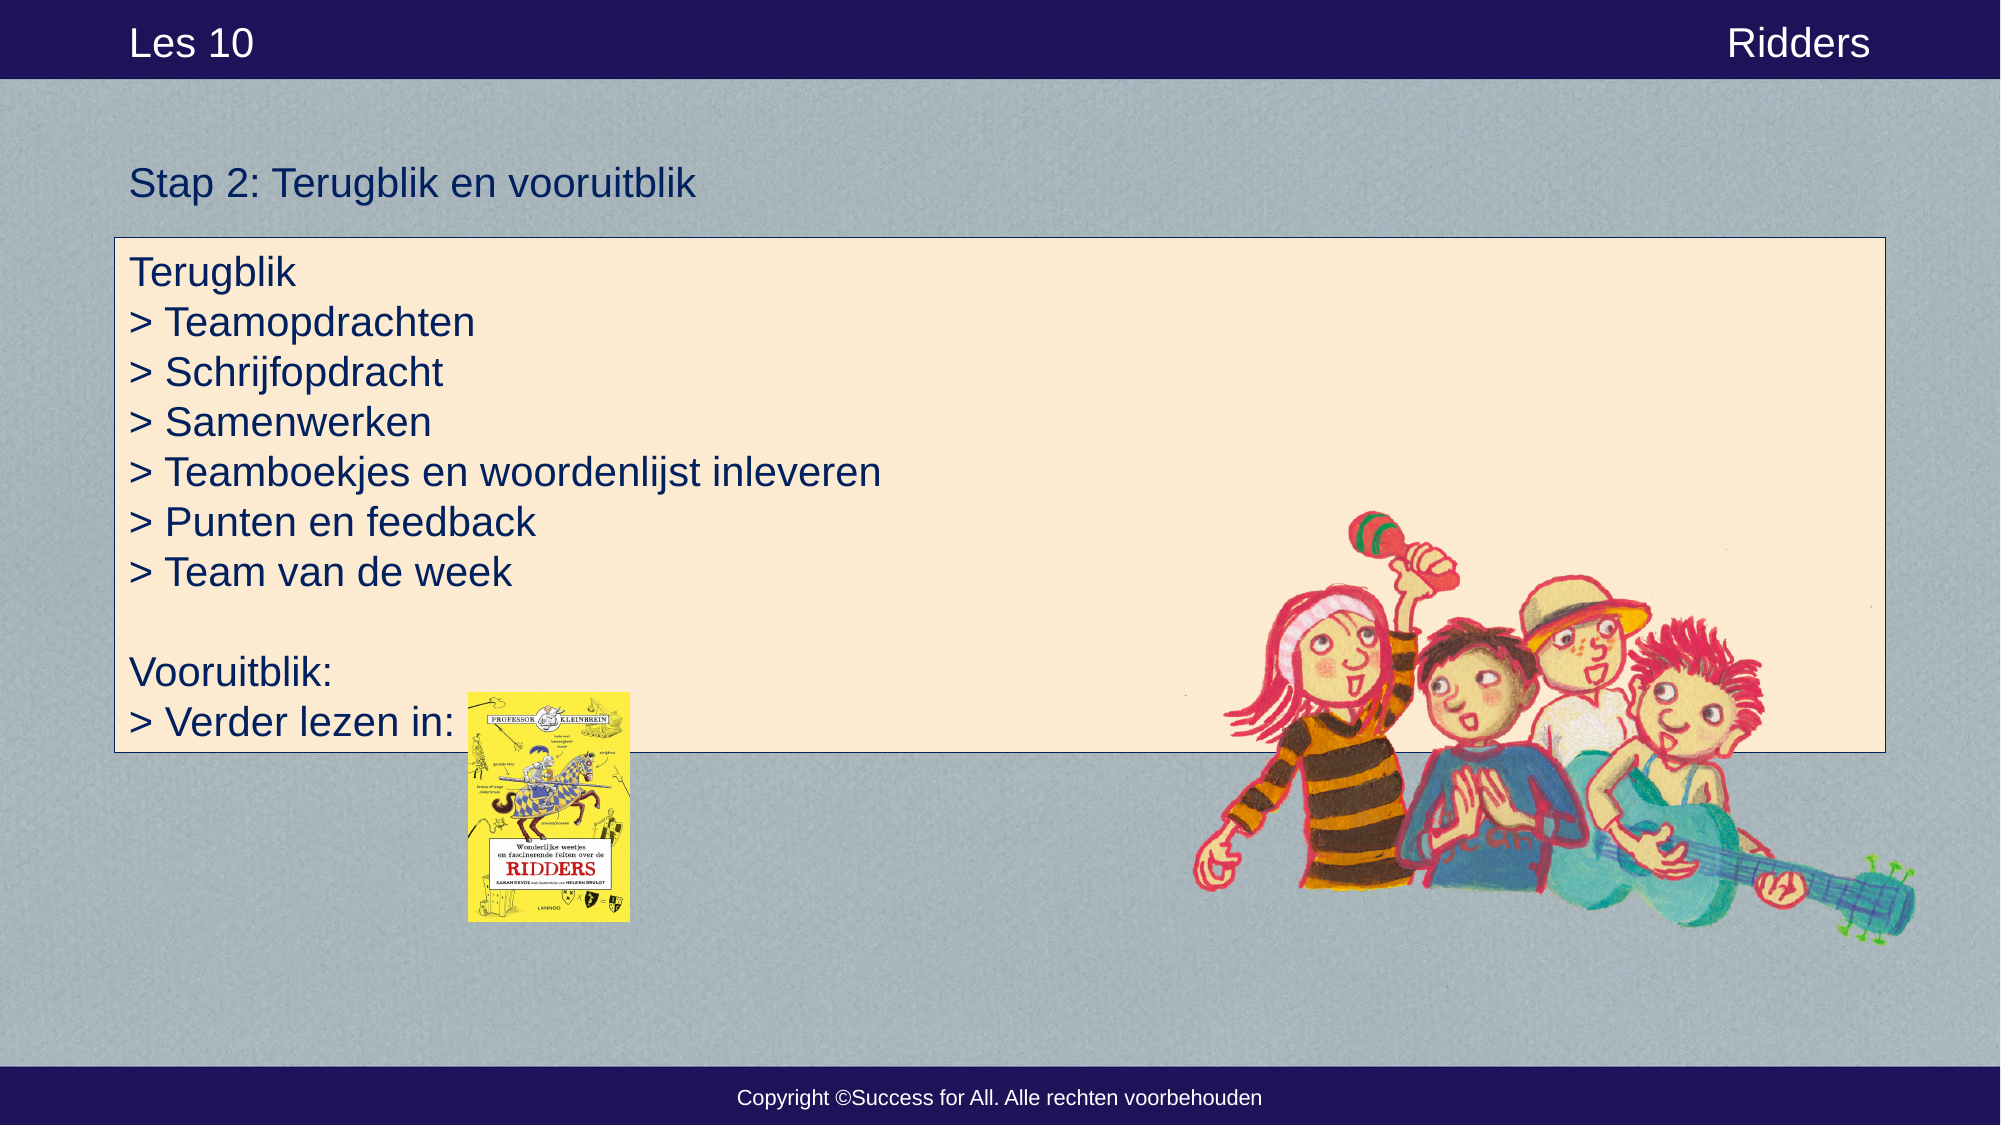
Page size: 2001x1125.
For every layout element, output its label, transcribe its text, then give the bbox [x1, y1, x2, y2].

text_box Terugblik > Teamopdrachten > Schrijfopdracht > Samenwerken > Teamboekjes en woordenlijst inleveren > Punten en feedback > Team van de week Vooruitblik: > Verder lezen in: [114, 237, 1886, 753]
text_box Ridders [999, 8, 1886, 73]
picture [0, 0, 2001, 1125]
text_box Copyright ©Success for All. Alle rechten voorbehouden [0, 1076, 2000, 1125]
text_box Stap 2: Terugblik en vooruitblik [113, 148, 1635, 214]
text_box Les 10 [114, 8, 354, 73]
